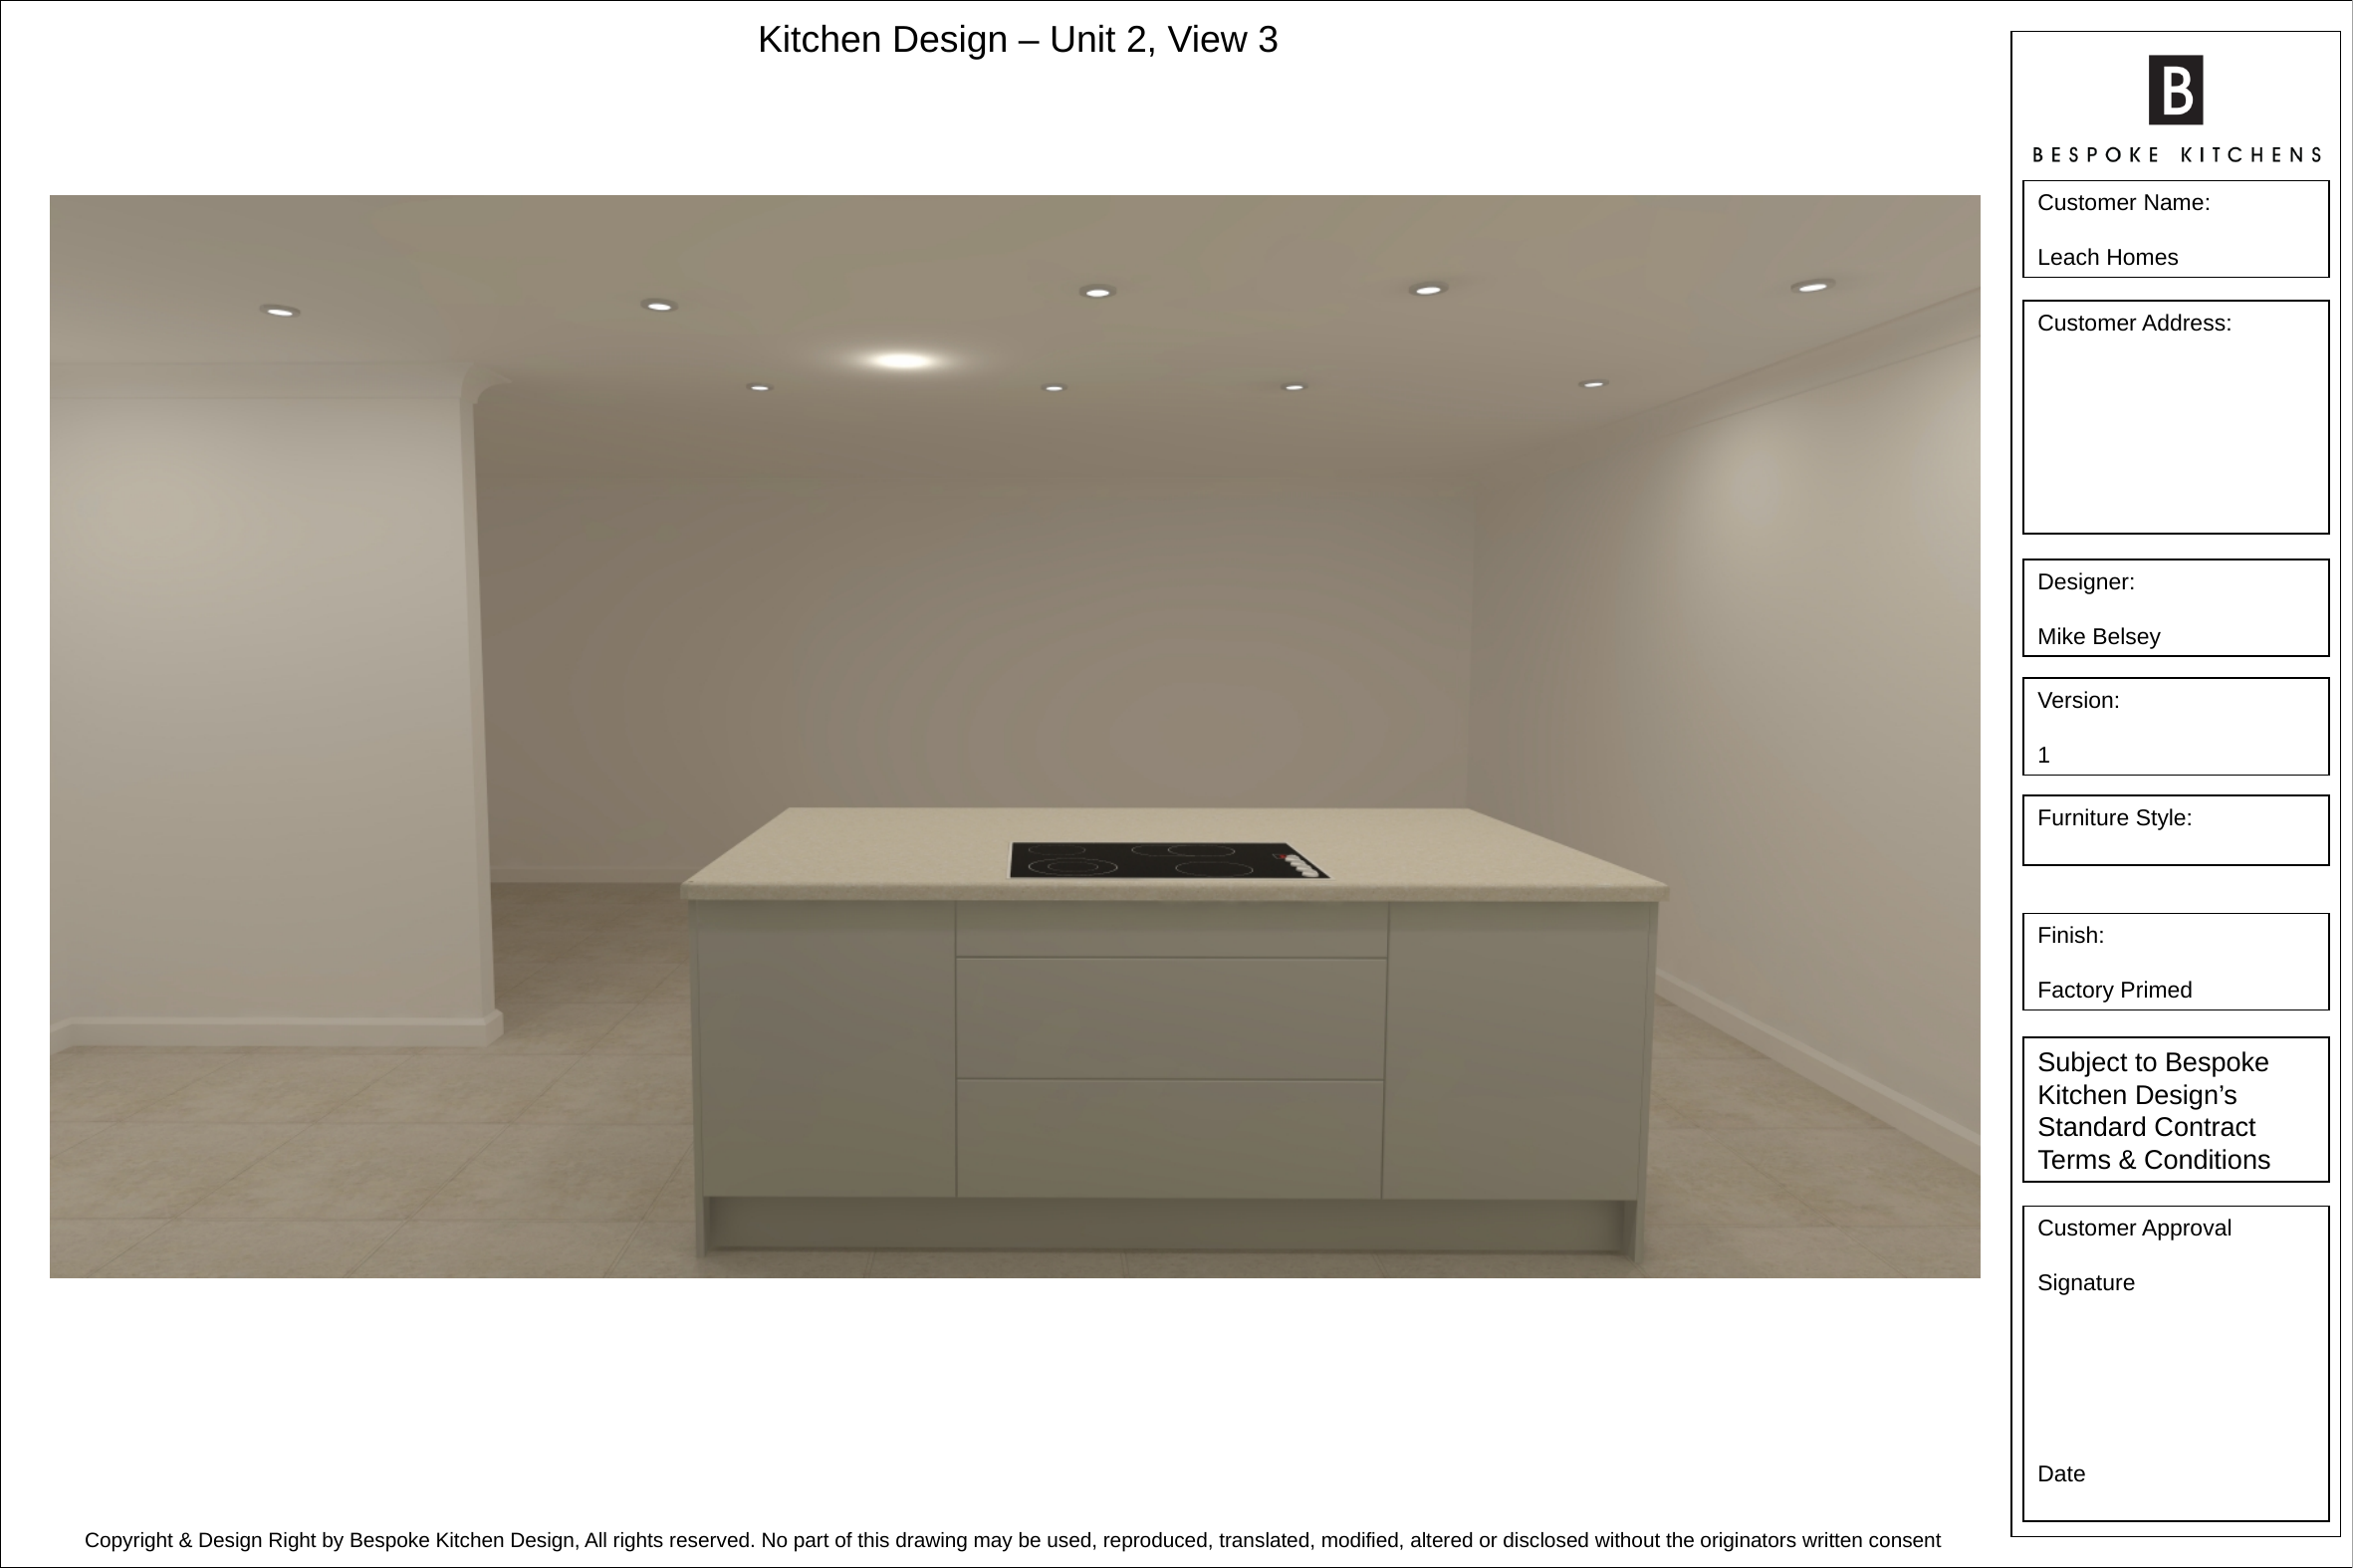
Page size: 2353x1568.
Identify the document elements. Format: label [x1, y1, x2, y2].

text_box [0, 0, 2353, 1568]
picture [50, 194, 1981, 1278]
picture [2029, 51, 2323, 164]
